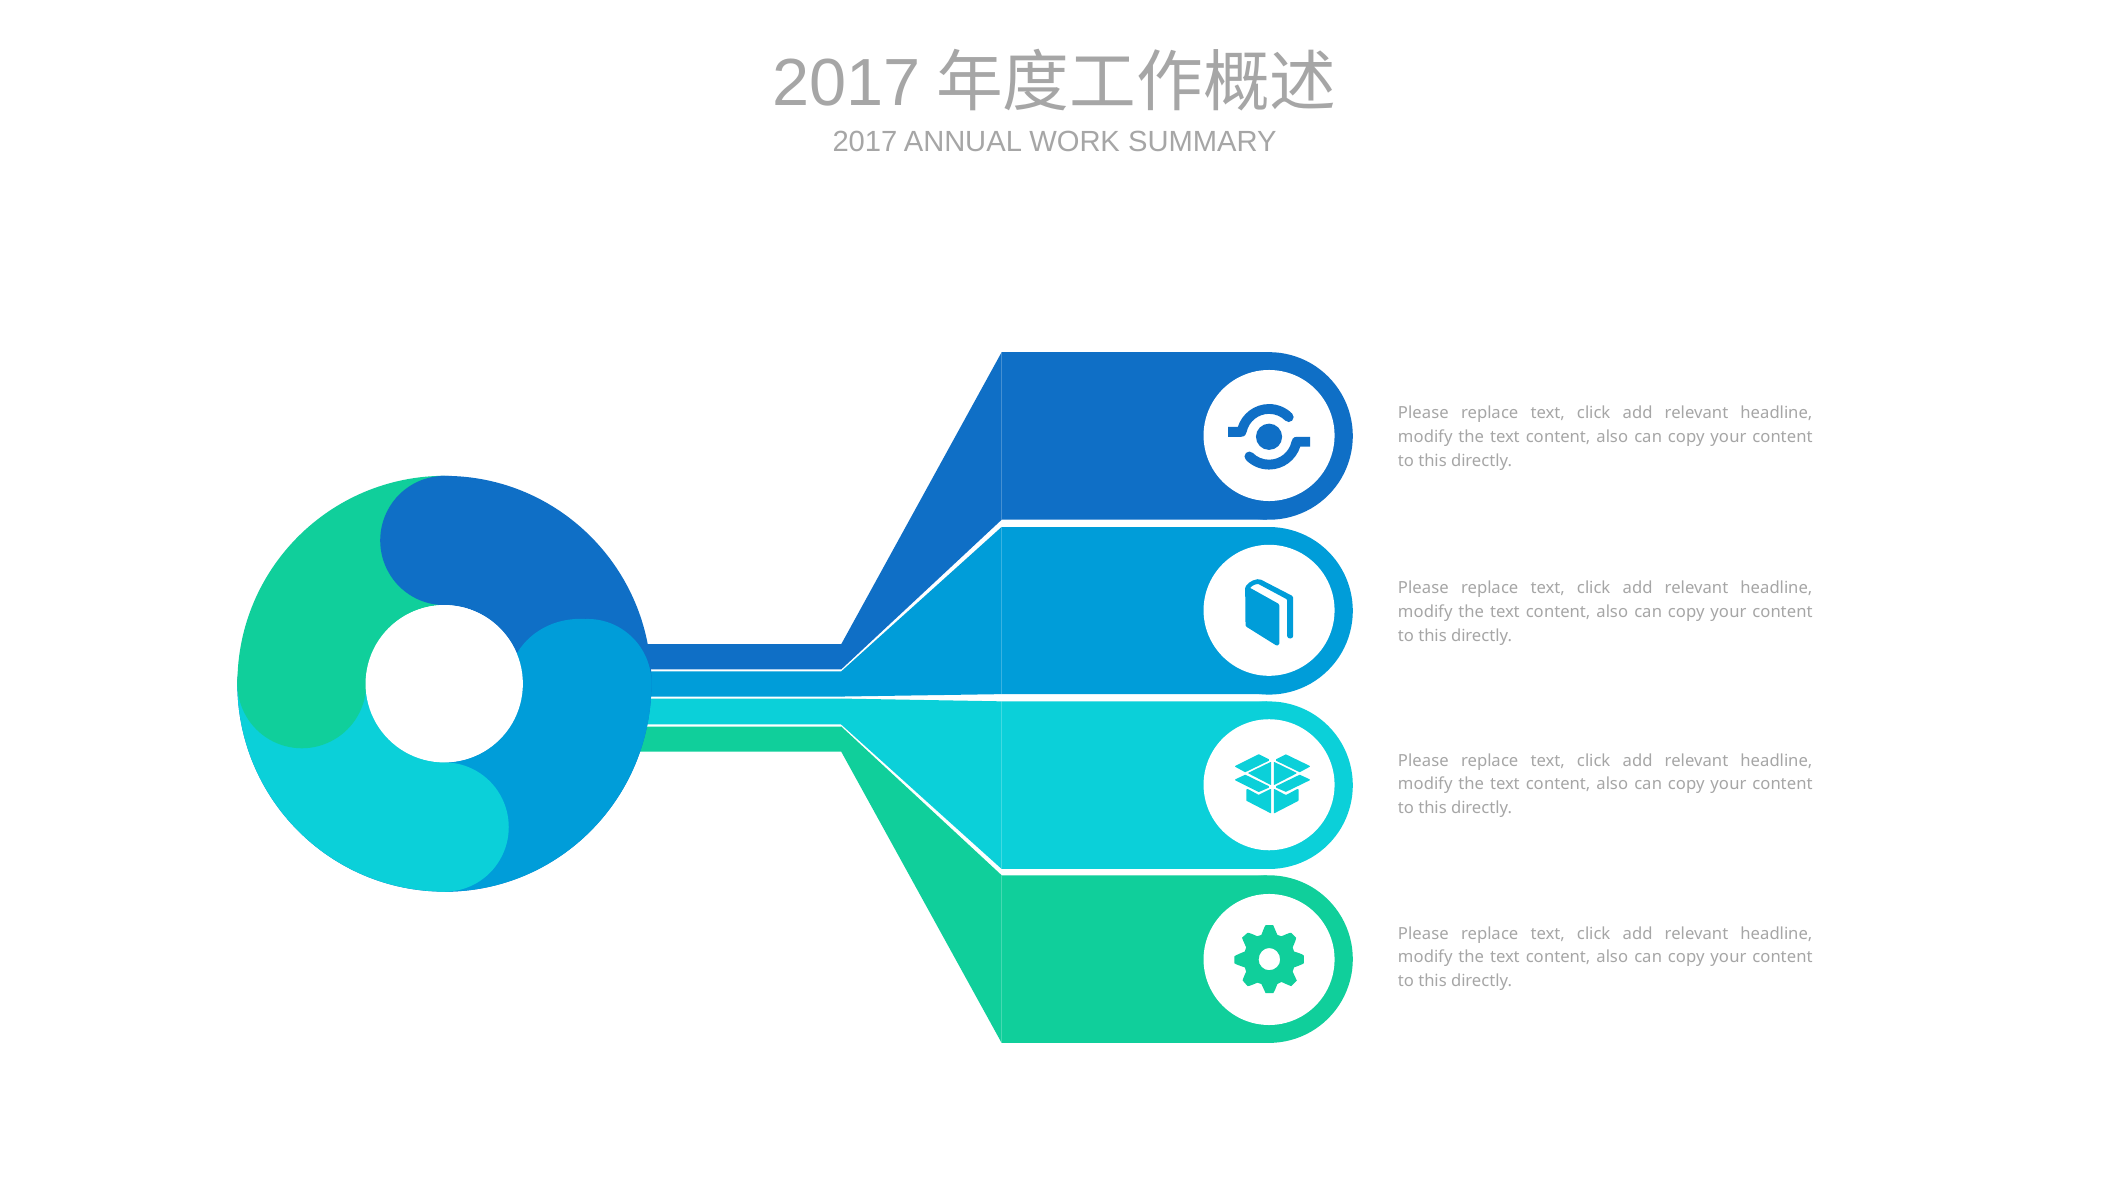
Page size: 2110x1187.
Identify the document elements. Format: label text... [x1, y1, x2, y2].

text_box 2017 ANNUAL WORK SUMMARY [824, 122, 1285, 158]
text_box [639, 352, 1353, 526]
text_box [652, 526, 1353, 697]
list Please replace text, click add relevant headline, modify the text content, also can copy your content to this directly. [1397, 918, 1814, 1187]
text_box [639, 726, 1353, 1043]
text_box 2017年度工作概述 [730, 38, 1379, 119]
list Please replace text, click add relevant headline, modify the text content, also can copy your content to this directly. [1397, 745, 1814, 918]
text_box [237, 475, 652, 892]
list Please replace text, click add relevant headline, modify the text content, also can copy your content to this directly. [1397, 397, 1814, 572]
list Please replace text, click add relevant headline, modify the text content, also can copy your content to this directly. [1397, 572, 1814, 745]
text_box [652, 698, 1353, 726]
